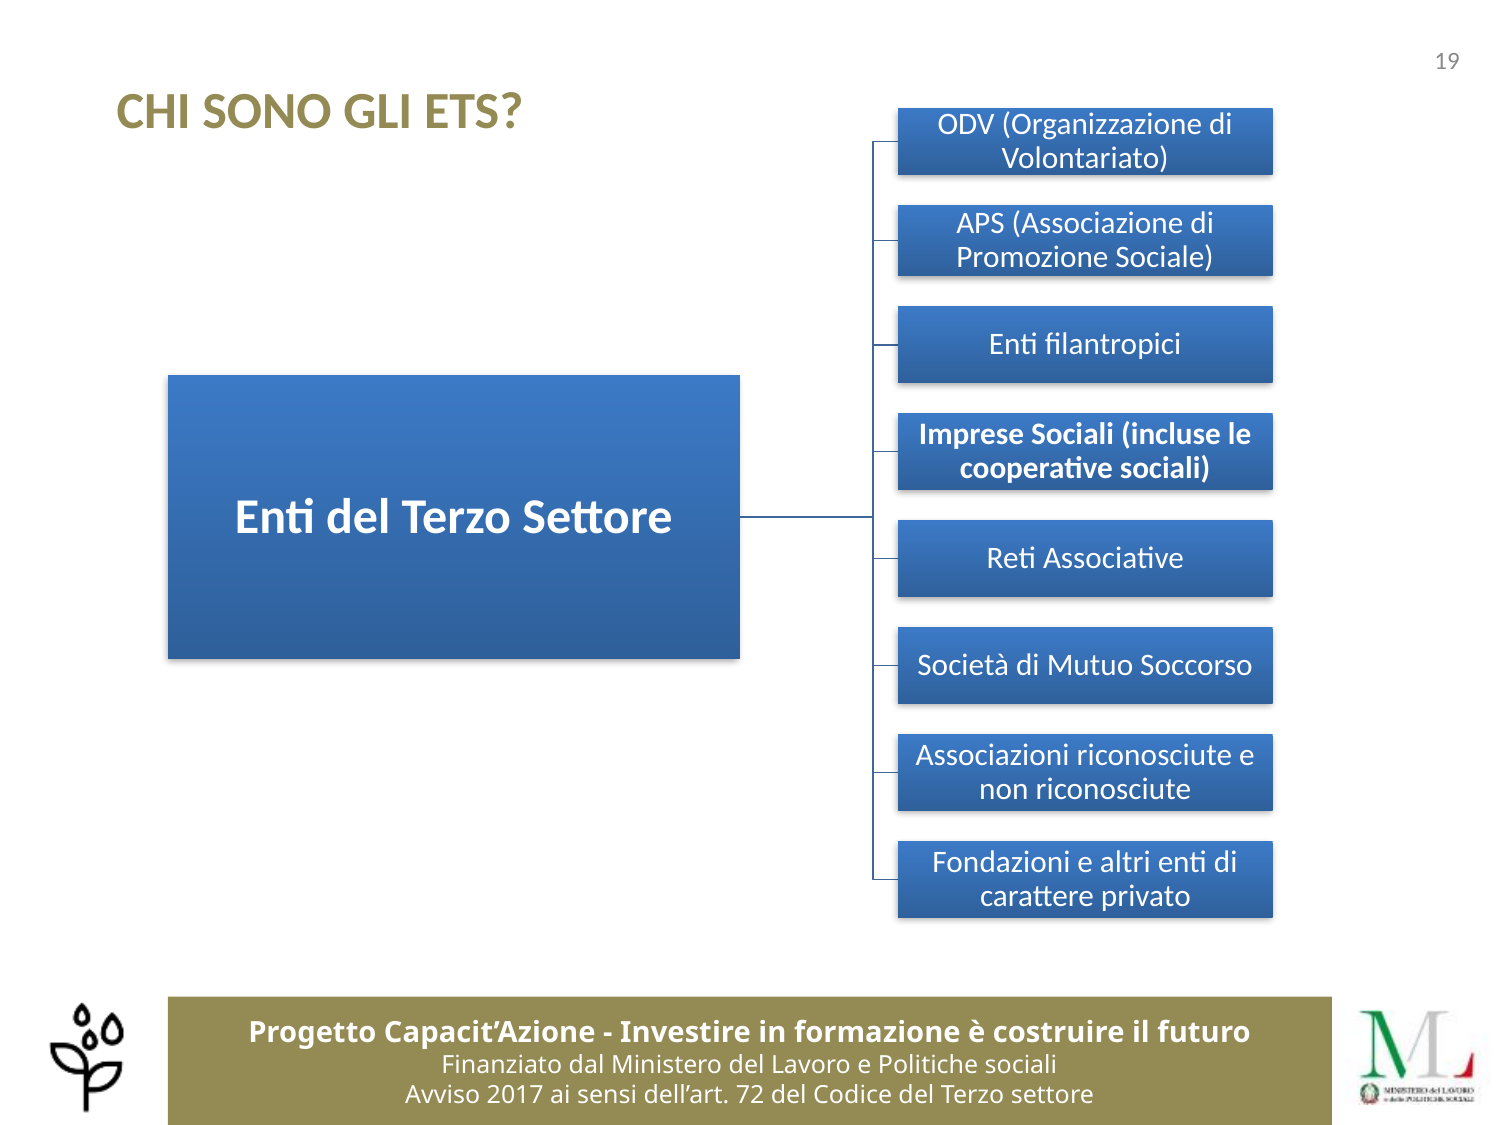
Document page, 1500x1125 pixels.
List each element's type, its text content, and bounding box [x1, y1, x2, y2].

picture [47, 1002, 129, 1113]
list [78, 108, 1471, 918]
picture [1345, 1009, 1491, 1106]
text_box CHI SONO GLI ETS? [101, 69, 539, 107]
slide_number 19 [1124, 29, 1475, 90]
text_box Progetto Capacit’Azione - Investire in formazione è costruire il futuro Finanziato dal Ministero del Lavoro e Politiche sociali Avviso 2017 ai sensi dell’art. 72 del Codice del Terzo settore [166, 994, 1334, 1125]
